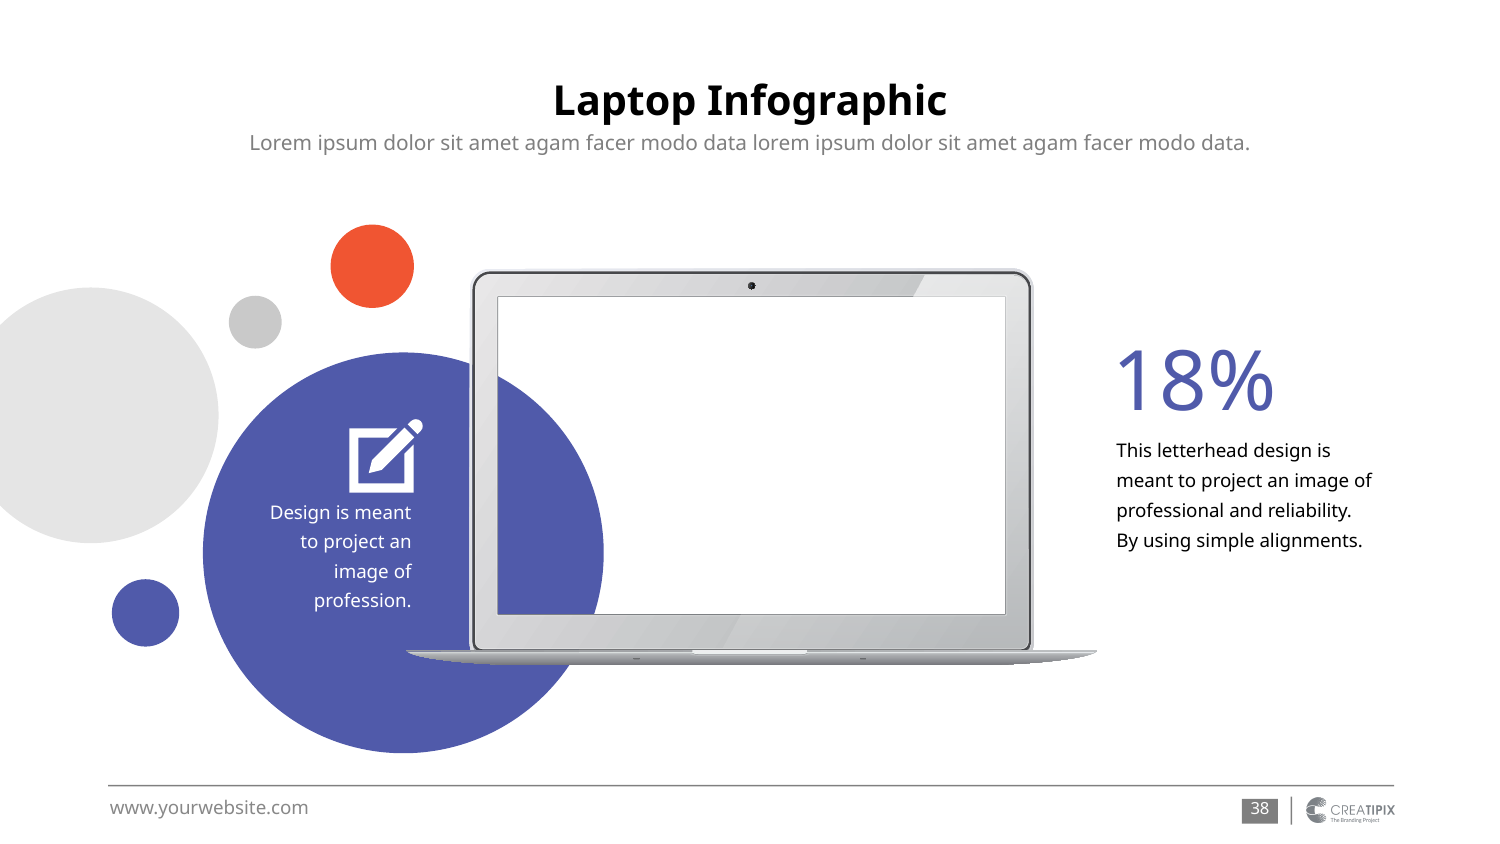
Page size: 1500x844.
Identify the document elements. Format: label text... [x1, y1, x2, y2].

text_box Design is meant to project an image of profession. [259, 506, 400, 599]
text_box [330, 224, 414, 308]
text_box This letterhead design is meant to project an image of professional and reliability. By using simple alignments. [1116, 431, 1373, 551]
text_box [202, 352, 564, 754]
slide_number ‹#› [1235, 792, 1286, 827]
text_box [228, 295, 282, 349]
picture [492, 293, 1010, 618]
picture [1306, 797, 1395, 823]
text_box [0, 287, 219, 544]
text_box 18% [1101, 316, 1305, 439]
title Laptop Infographic [103, 69, 1397, 128]
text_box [405, 268, 1098, 666]
text_box [349, 428, 400, 493]
text_box [111, 579, 180, 647]
list Lorem ipsum dolor sit amet agam facer modo data lorem ipsum dolor sit amet agam facer modo data. [107, 128, 1393, 156]
footer www.yourwebsite.com [94, 794, 455, 819]
